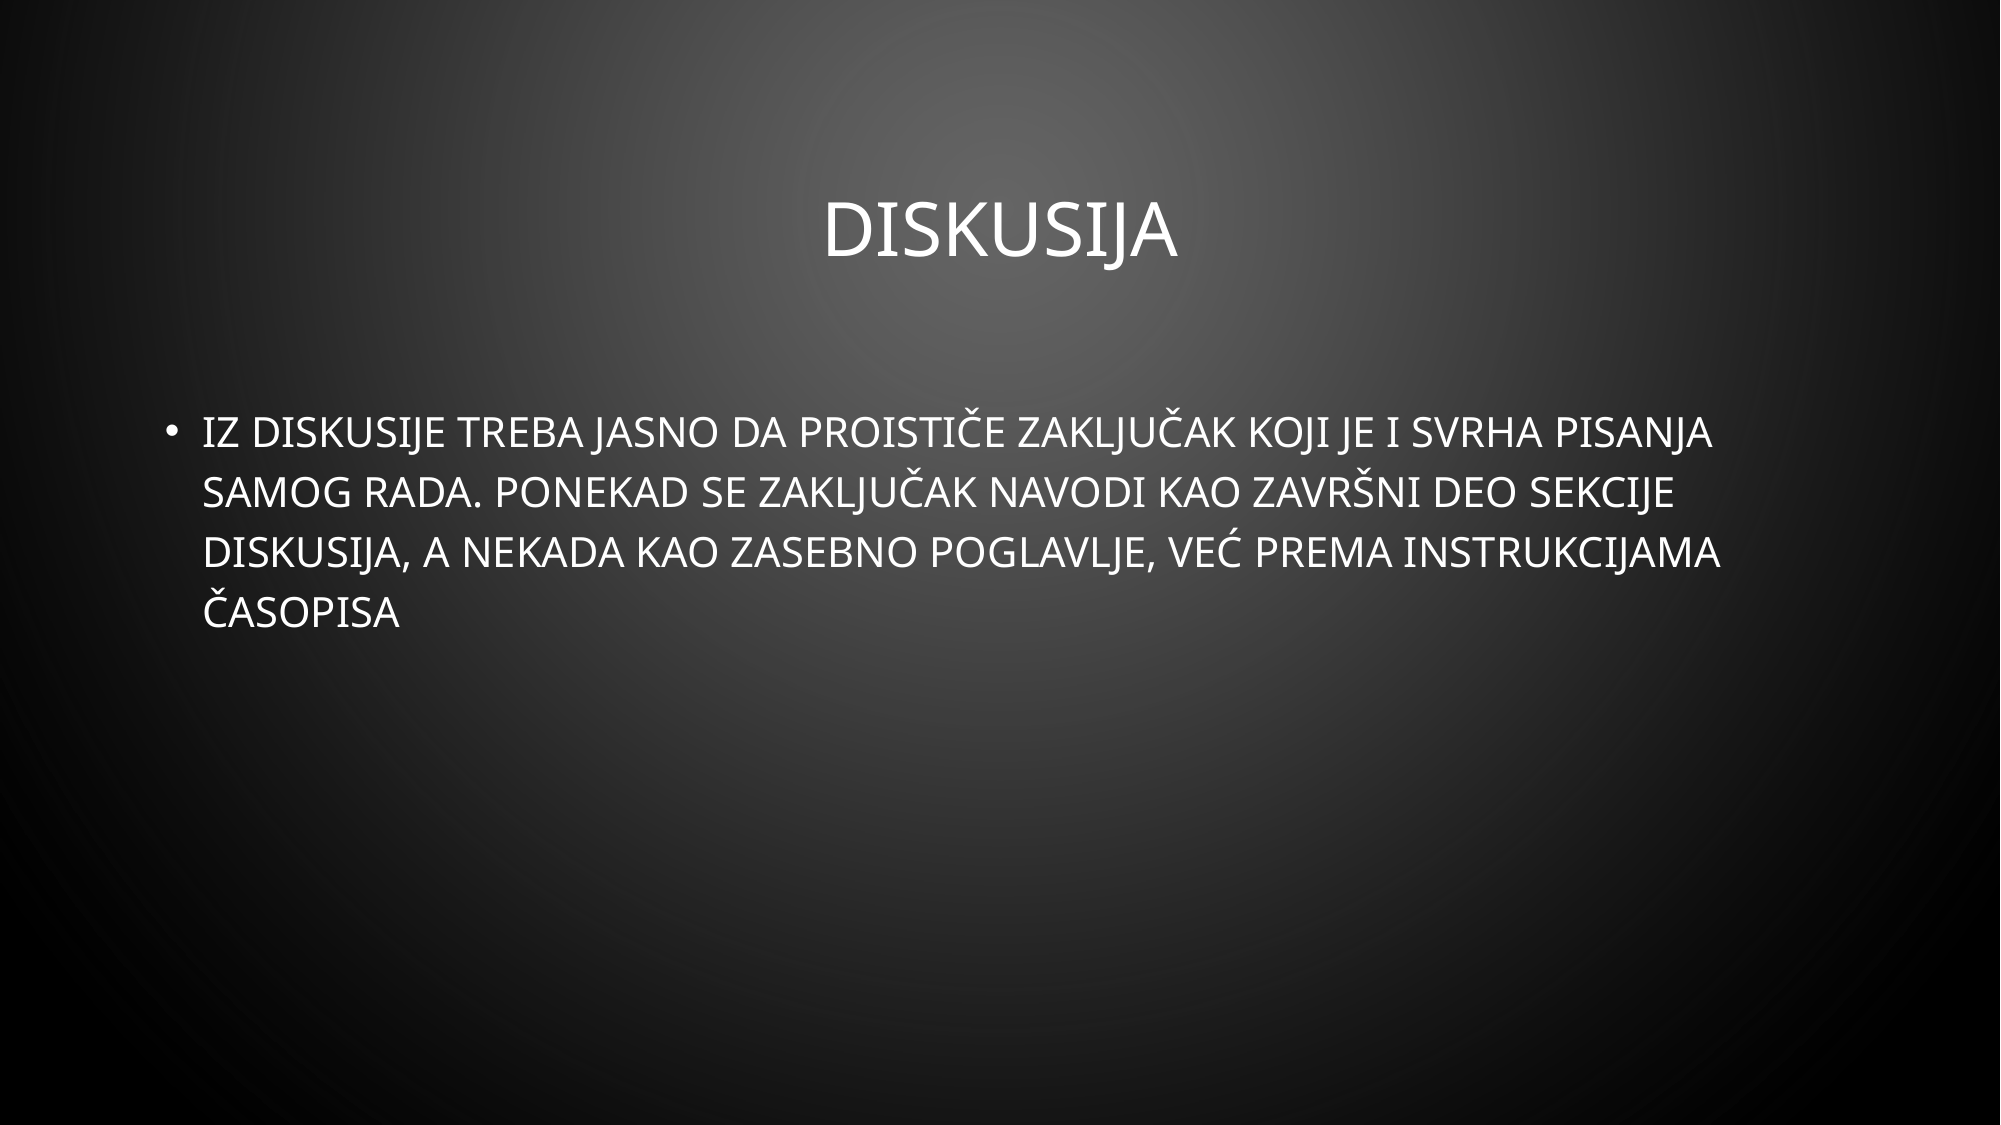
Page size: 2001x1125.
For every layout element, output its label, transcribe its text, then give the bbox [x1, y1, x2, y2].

list Iz diskusije treba jasno da proističe zaključak koji je i svrha pisanja samog rada. Ponekad se zaključak navodi kao završni deo sekcije Diskusija, a nekada kao zasebno poglavlje, već prema instrukcijama časopisa [149, 388, 1851, 950]
picture [0, 0, 2000, 1125]
title Diskusija [149, 101, 1851, 364]
